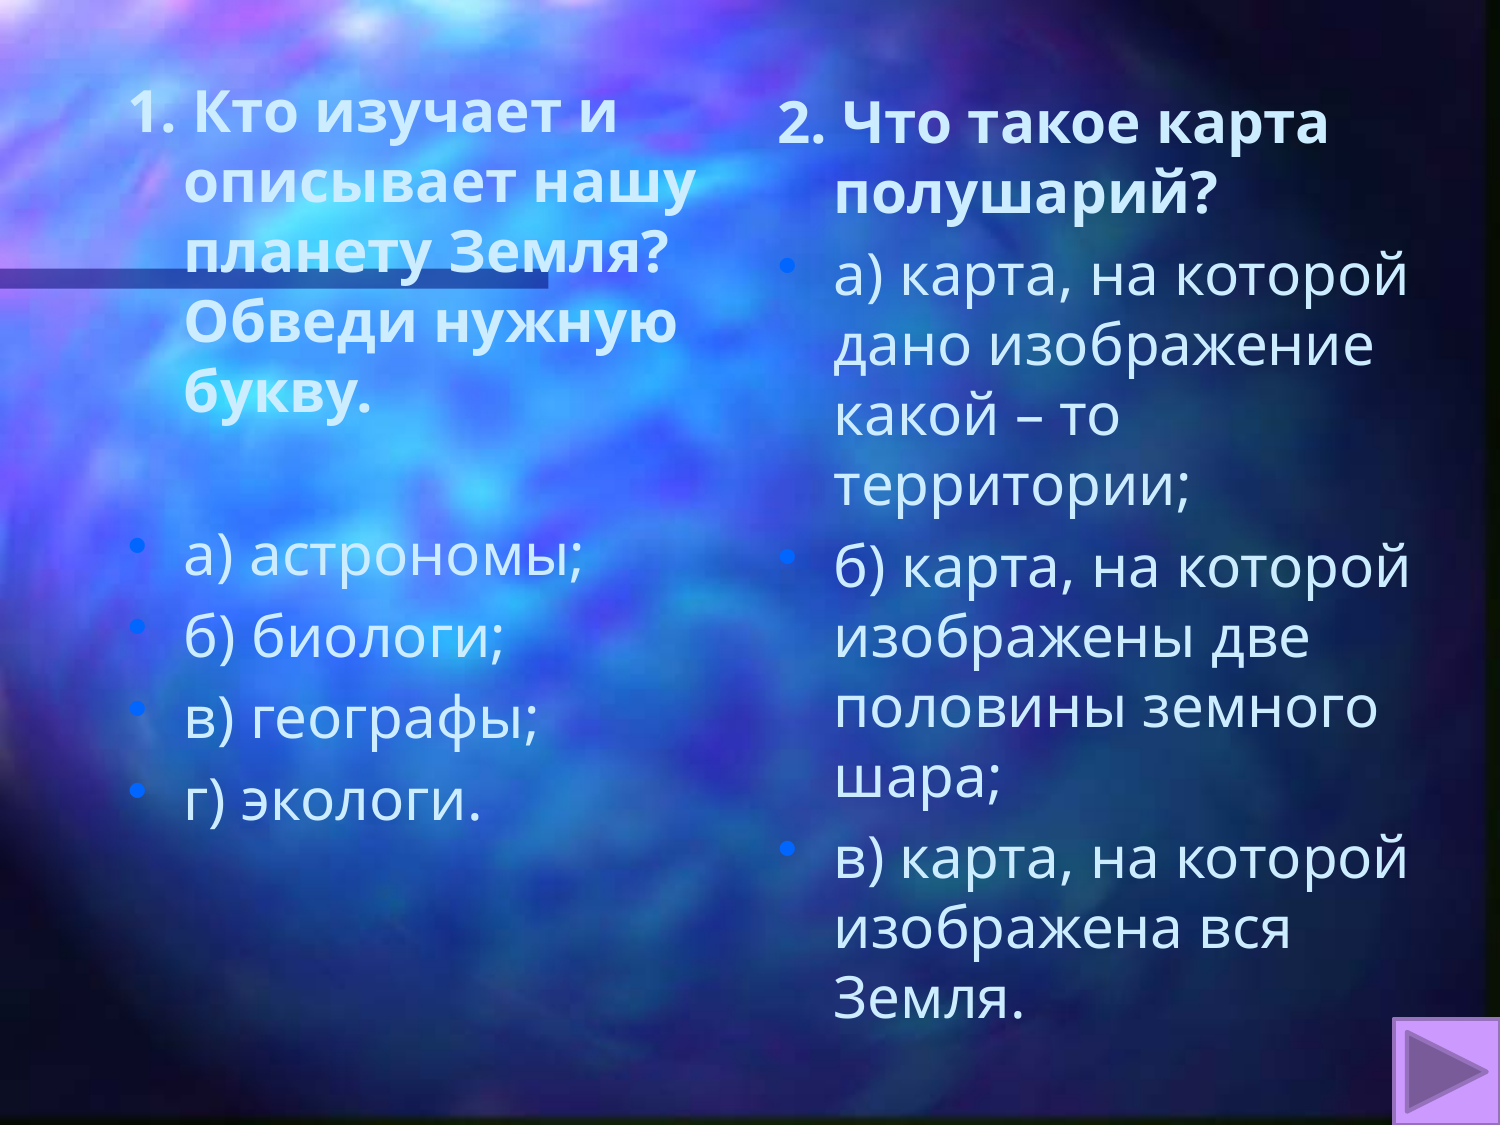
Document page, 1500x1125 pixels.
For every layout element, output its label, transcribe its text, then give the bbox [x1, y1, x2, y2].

picture [0, 0, 1500, 1125]
list 2. Что такое карта полушарий? а) карта, на которой дано изображение какой – то территории; б) карта, на которой изображены две половины земного шара; в) карта, на которой изображена вся Земля. [762, 77, 1459, 1001]
text_box [1392, 1017, 1500, 1125]
list 1. Кто изучает и описывает нашу планету Земля? Обведи нужную букву. а) астрономы; б) биологи; в) географы; г) экологи. [112, 66, 738, 1001]
